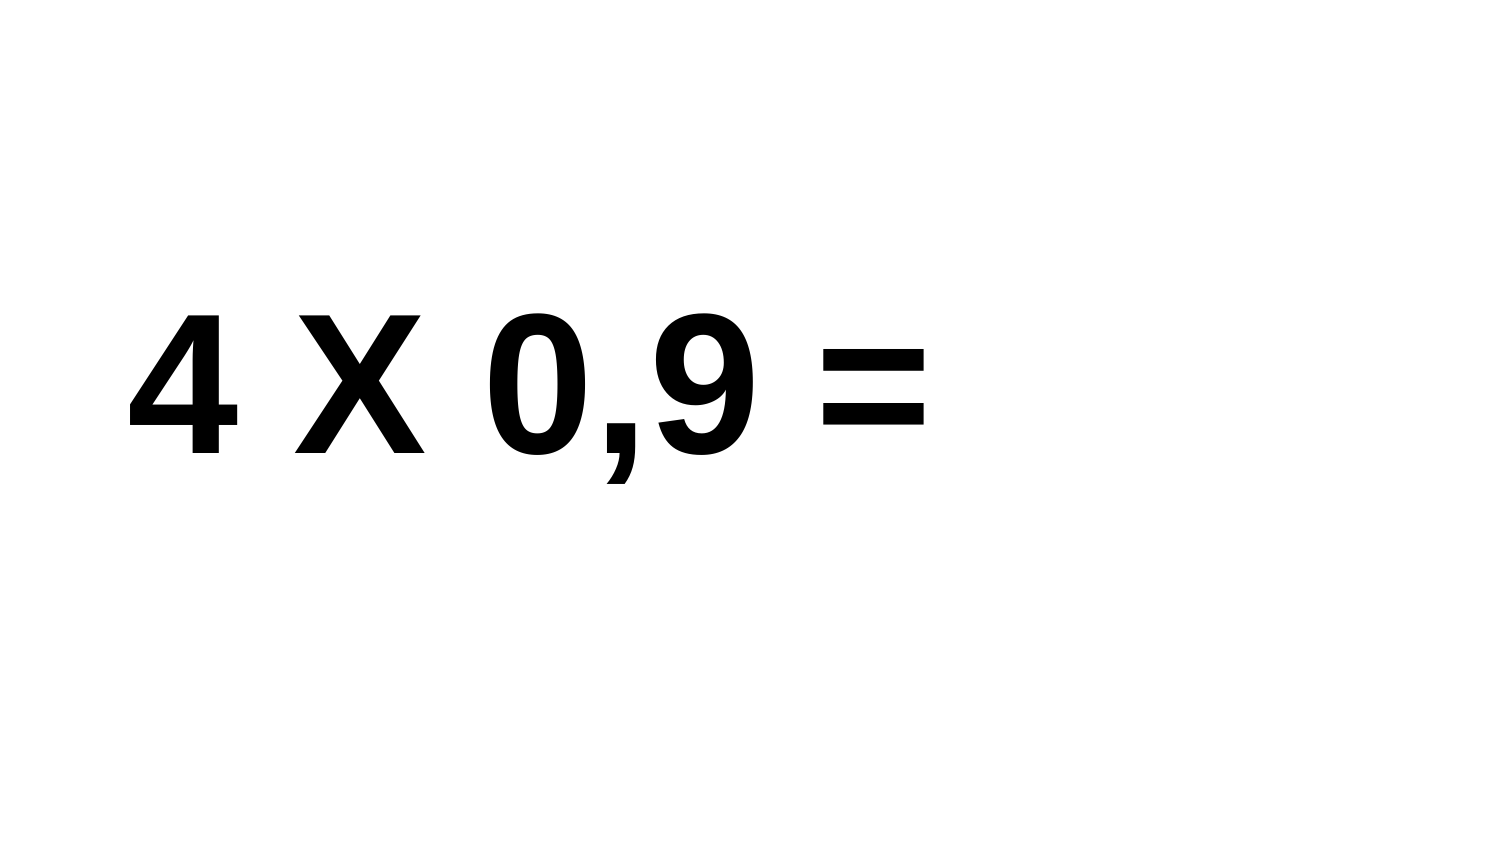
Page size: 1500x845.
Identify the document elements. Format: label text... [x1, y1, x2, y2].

text_box 4 X 0,9 = [112, 318, 1388, 509]
